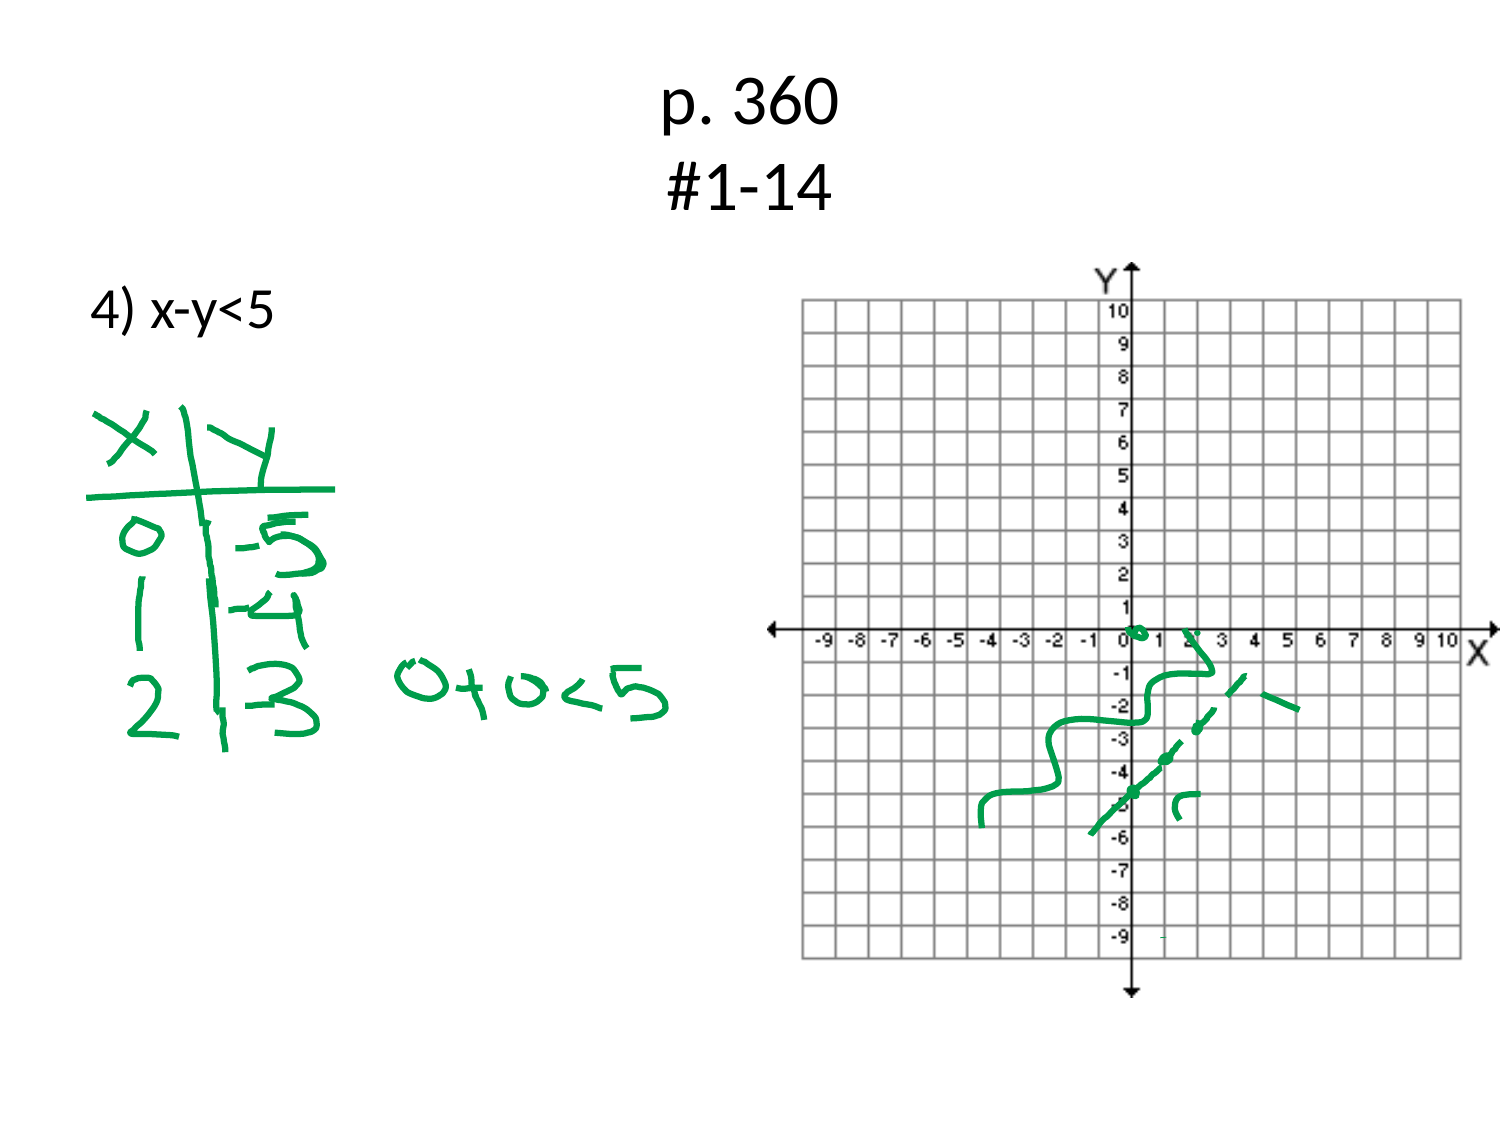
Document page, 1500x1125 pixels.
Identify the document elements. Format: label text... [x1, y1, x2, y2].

text_box [473, 692, 485, 720]
text_box [221, 707, 227, 753]
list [767, 262, 1500, 998]
text_box [249, 591, 308, 649]
text_box [107, 410, 148, 465]
text_box [235, 544, 260, 550]
text_box [137, 576, 144, 651]
text_box [228, 606, 250, 611]
text_box [208, 578, 218, 714]
text_box [121, 518, 163, 555]
text_box [92, 412, 128, 436]
text_box [520, 675, 547, 692]
text_box [455, 686, 483, 690]
text_box [245, 703, 275, 707]
text_box [406, 660, 416, 669]
list 4) x-y<5 [75, 262, 738, 1005]
text_box [129, 677, 180, 738]
text_box [132, 438, 156, 455]
text_box [303, 543, 325, 575]
text_box [207, 426, 266, 458]
text_box [86, 488, 336, 499]
text_box [205, 520, 217, 608]
text_box [196, 495, 204, 527]
text_box [247, 663, 318, 735]
text_box [259, 427, 273, 489]
text_box [396, 658, 447, 700]
text_box [507, 676, 544, 706]
text_box [563, 678, 603, 710]
text_box [610, 667, 642, 671]
text_box [267, 513, 309, 519]
text_box [275, 537, 301, 576]
text_box [179, 405, 199, 491]
text_box [261, 520, 320, 575]
title p. 360 #1-14 [75, 45, 1425, 233]
text_box [468, 669, 474, 687]
text_box [611, 671, 667, 720]
